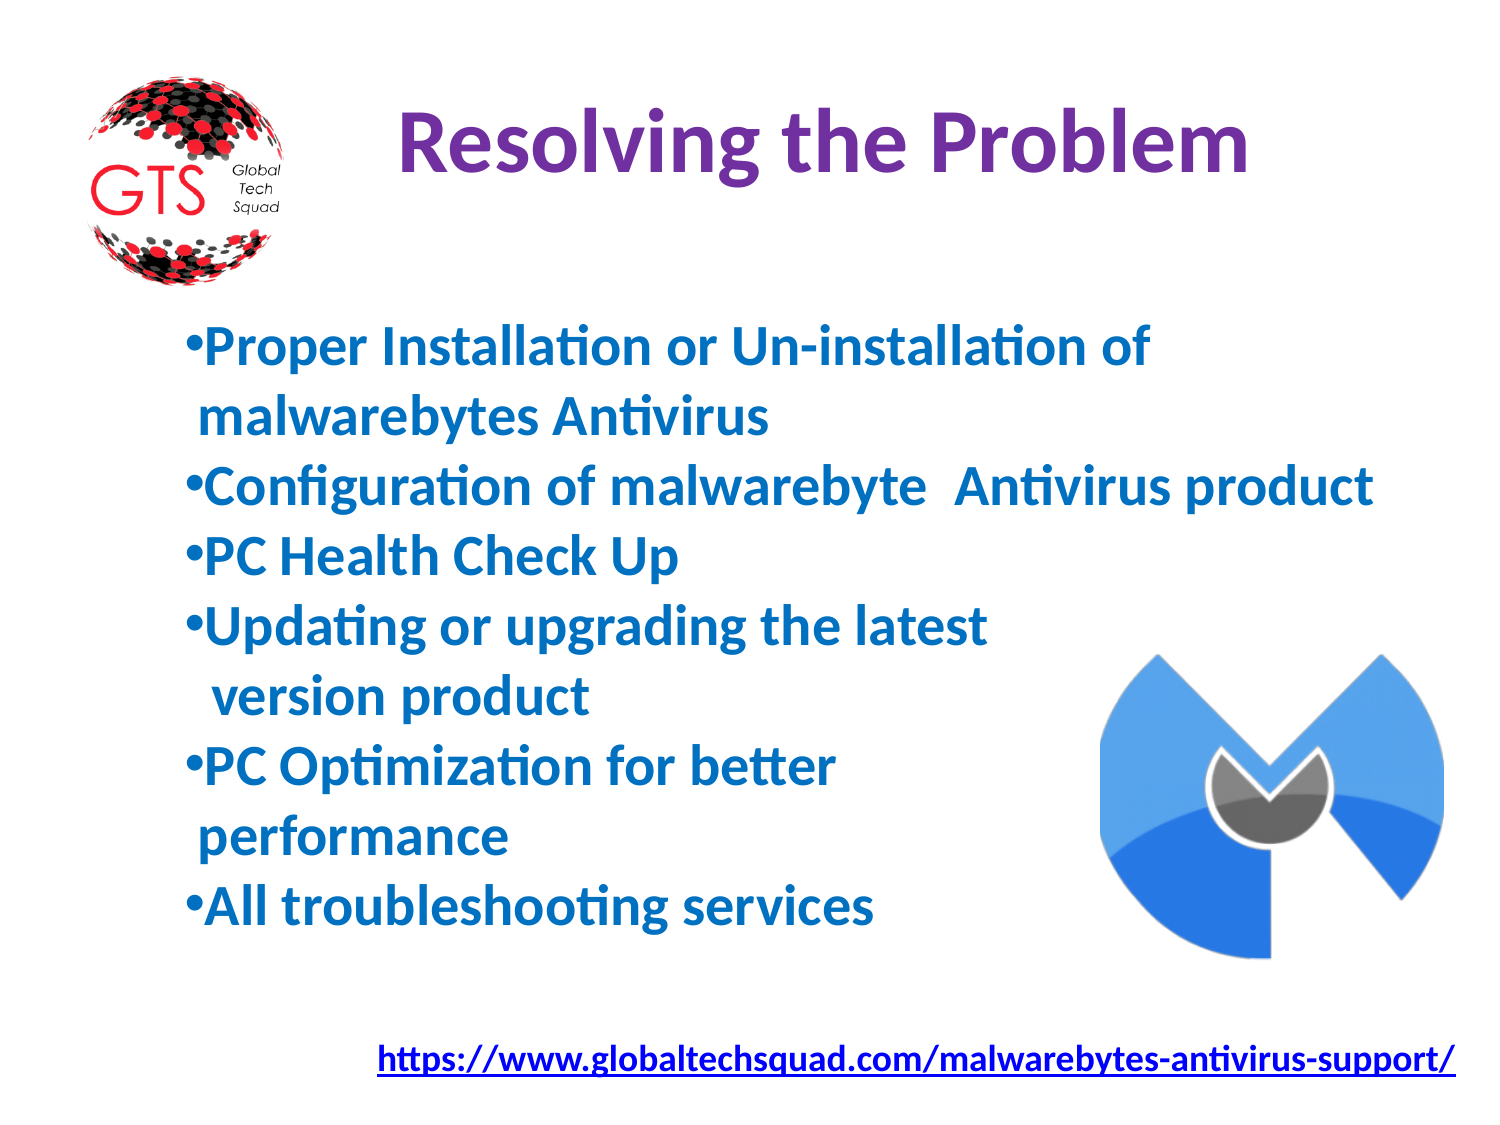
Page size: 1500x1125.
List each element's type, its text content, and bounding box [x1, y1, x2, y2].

text_box https://www.globaltechsquad.com/malwarebytes-antivirus-support/ [362, 1026, 1500, 1125]
picture [74, 74, 287, 288]
text_box Proper Installation or Un-installation of malwarebytes Antivirus Configuration of malwarebyte Antivirus product PC Health Check Up Updating or upgrading the latest version product PC Optimization for better performance All troubleshooting services [169, 299, 1390, 990]
text_box Resolving the Problem [284, 73, 1425, 199]
picture [1099, 637, 1444, 982]
